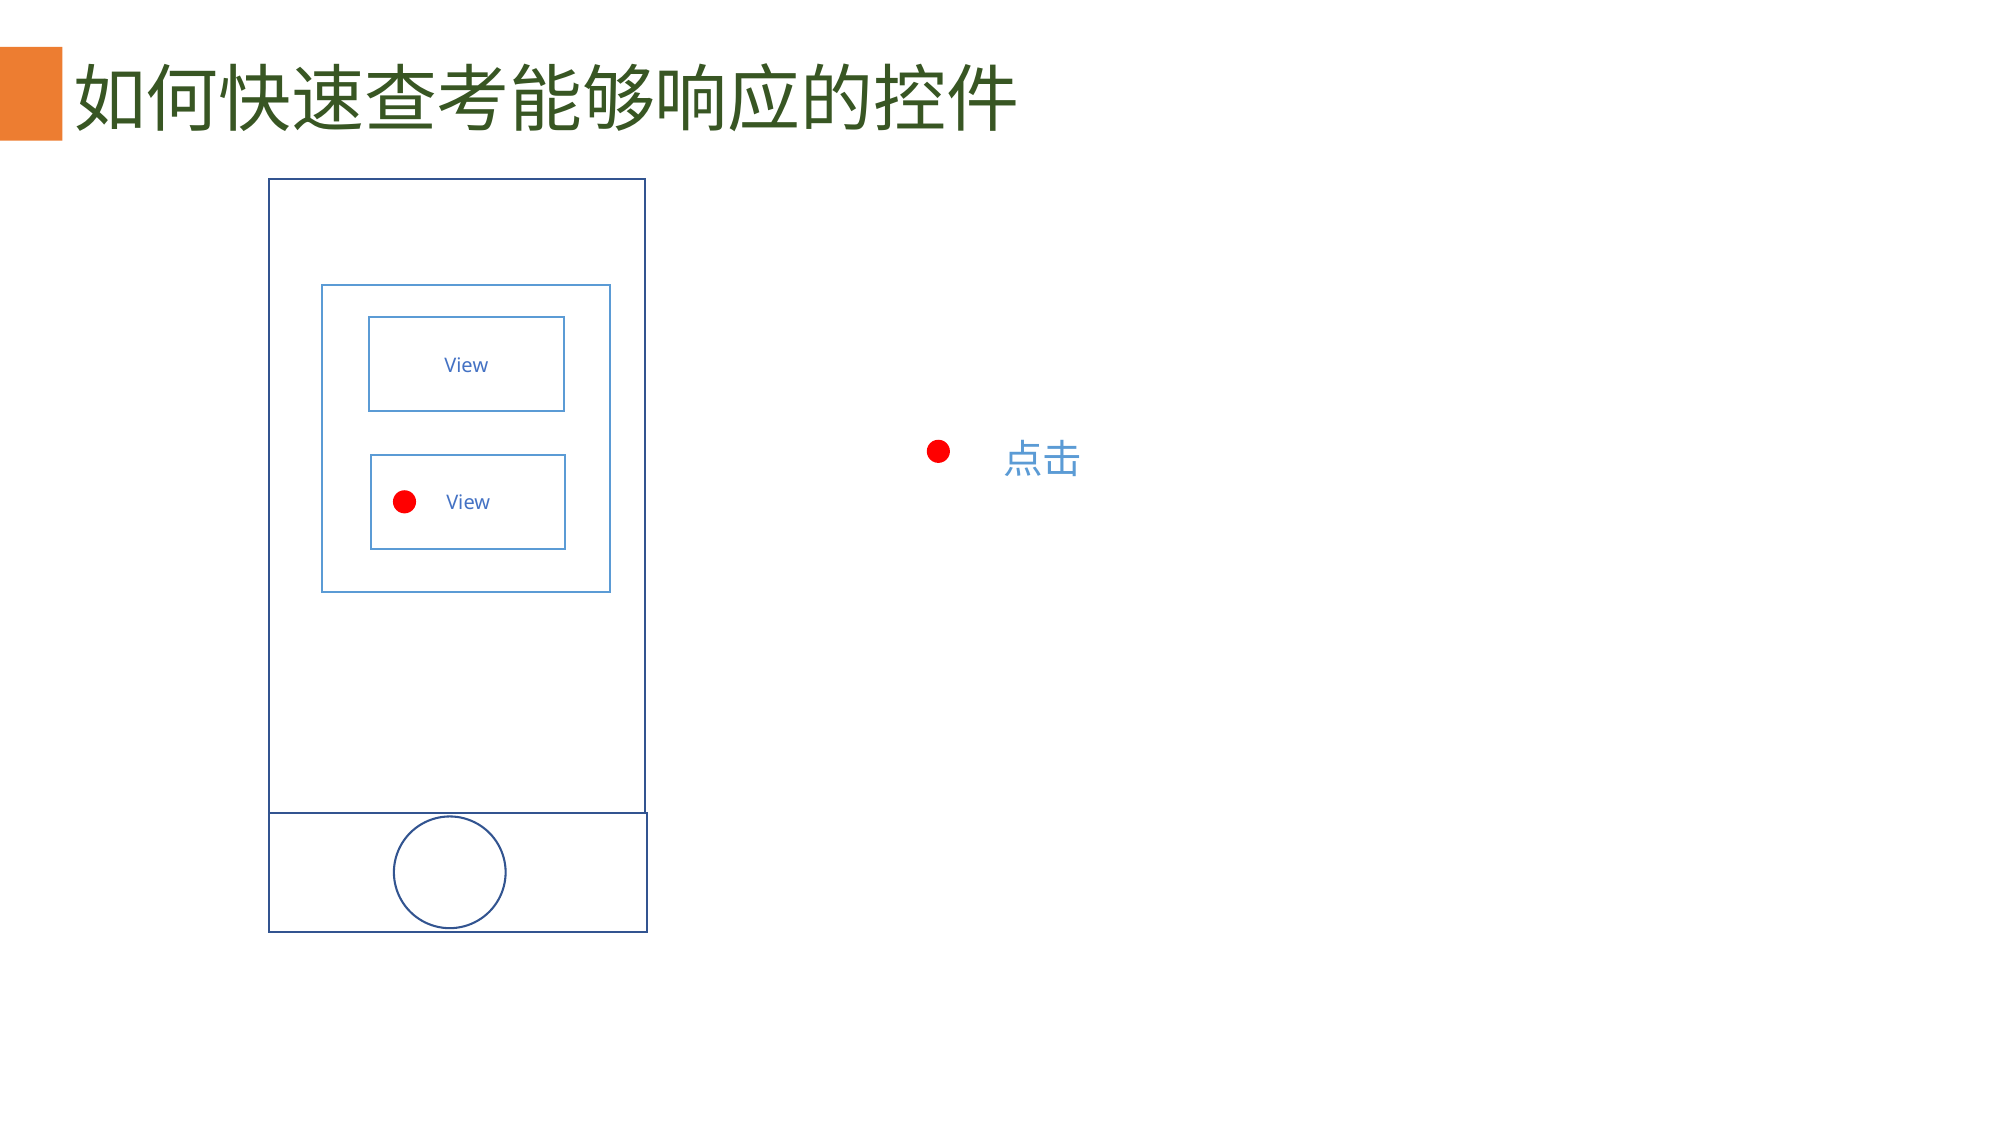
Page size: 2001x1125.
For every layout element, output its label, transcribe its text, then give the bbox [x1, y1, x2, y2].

text_box [268, 812, 648, 933]
text_box [268, 178, 646, 812]
text_box [392, 815, 507, 930]
text_box View [370, 454, 566, 550]
text_box [392, 490, 417, 514]
text_box 如何快速查考能够响应的控件 [62, 47, 1938, 144]
text_box [321, 284, 611, 593]
text_box [926, 439, 950, 463]
text_box 点击 [988, 426, 1667, 489]
text_box View [368, 316, 565, 412]
